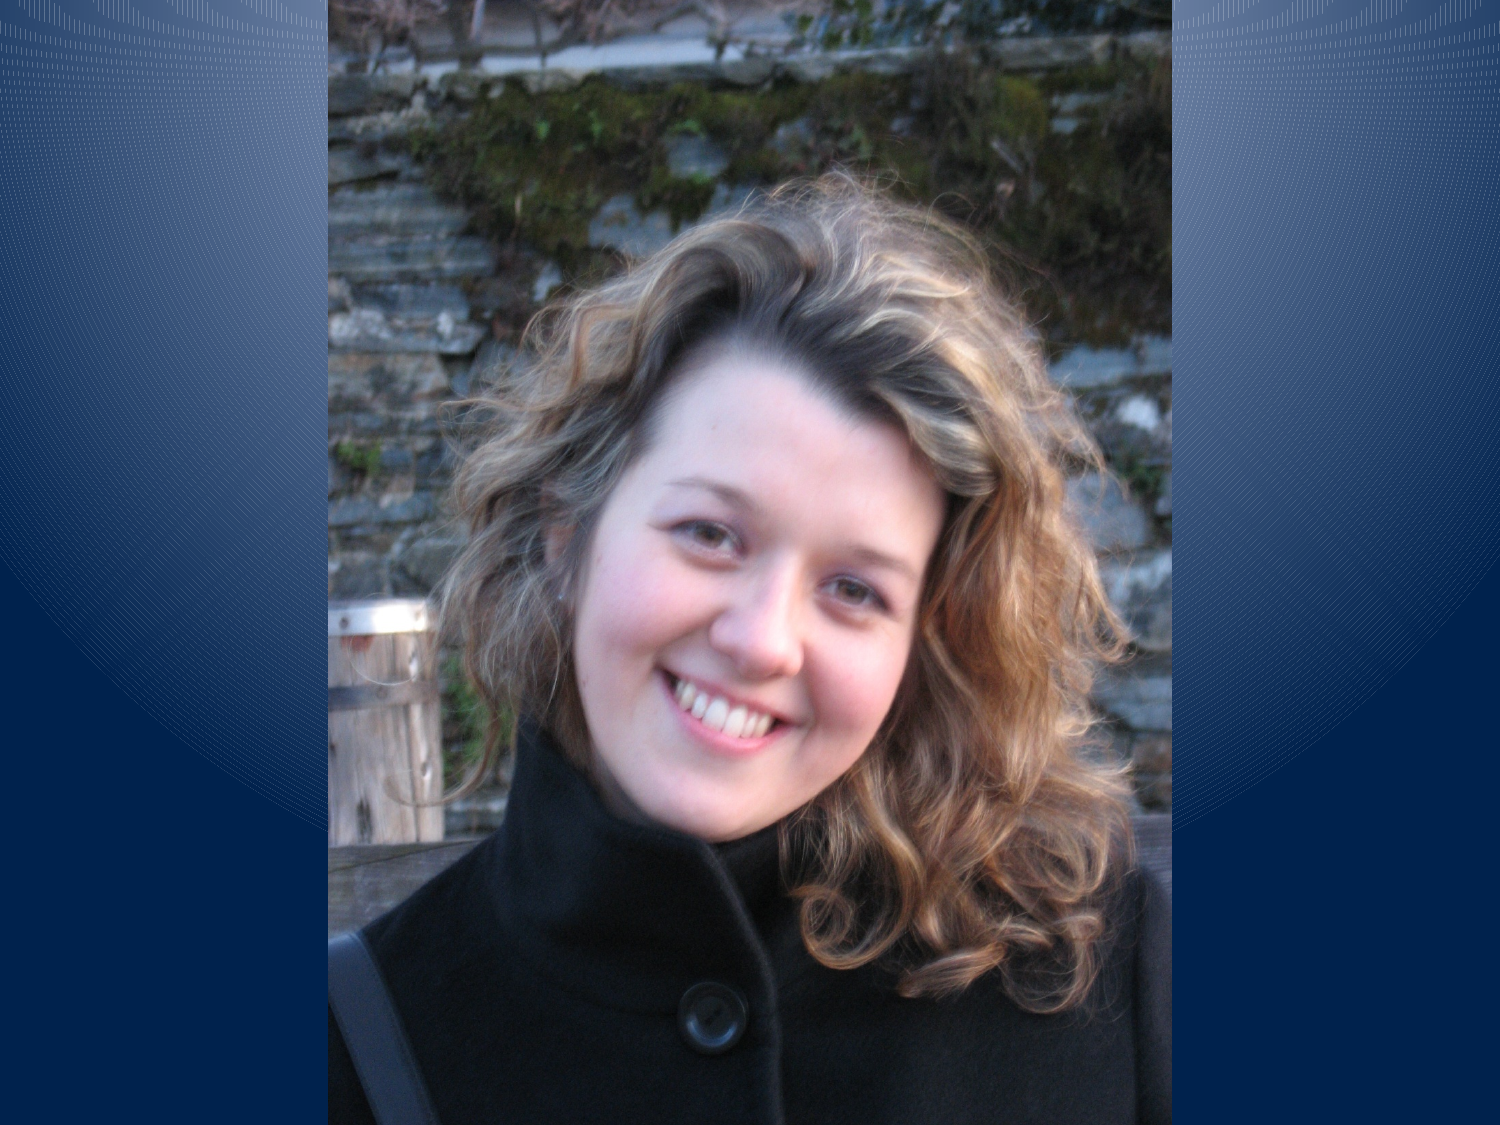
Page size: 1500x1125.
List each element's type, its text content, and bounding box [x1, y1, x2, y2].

title Alice Parodi [75, 45, 322, 233]
title Alice Parodi [1176, 45, 1425, 233]
picture [327, 0, 1173, 1125]
